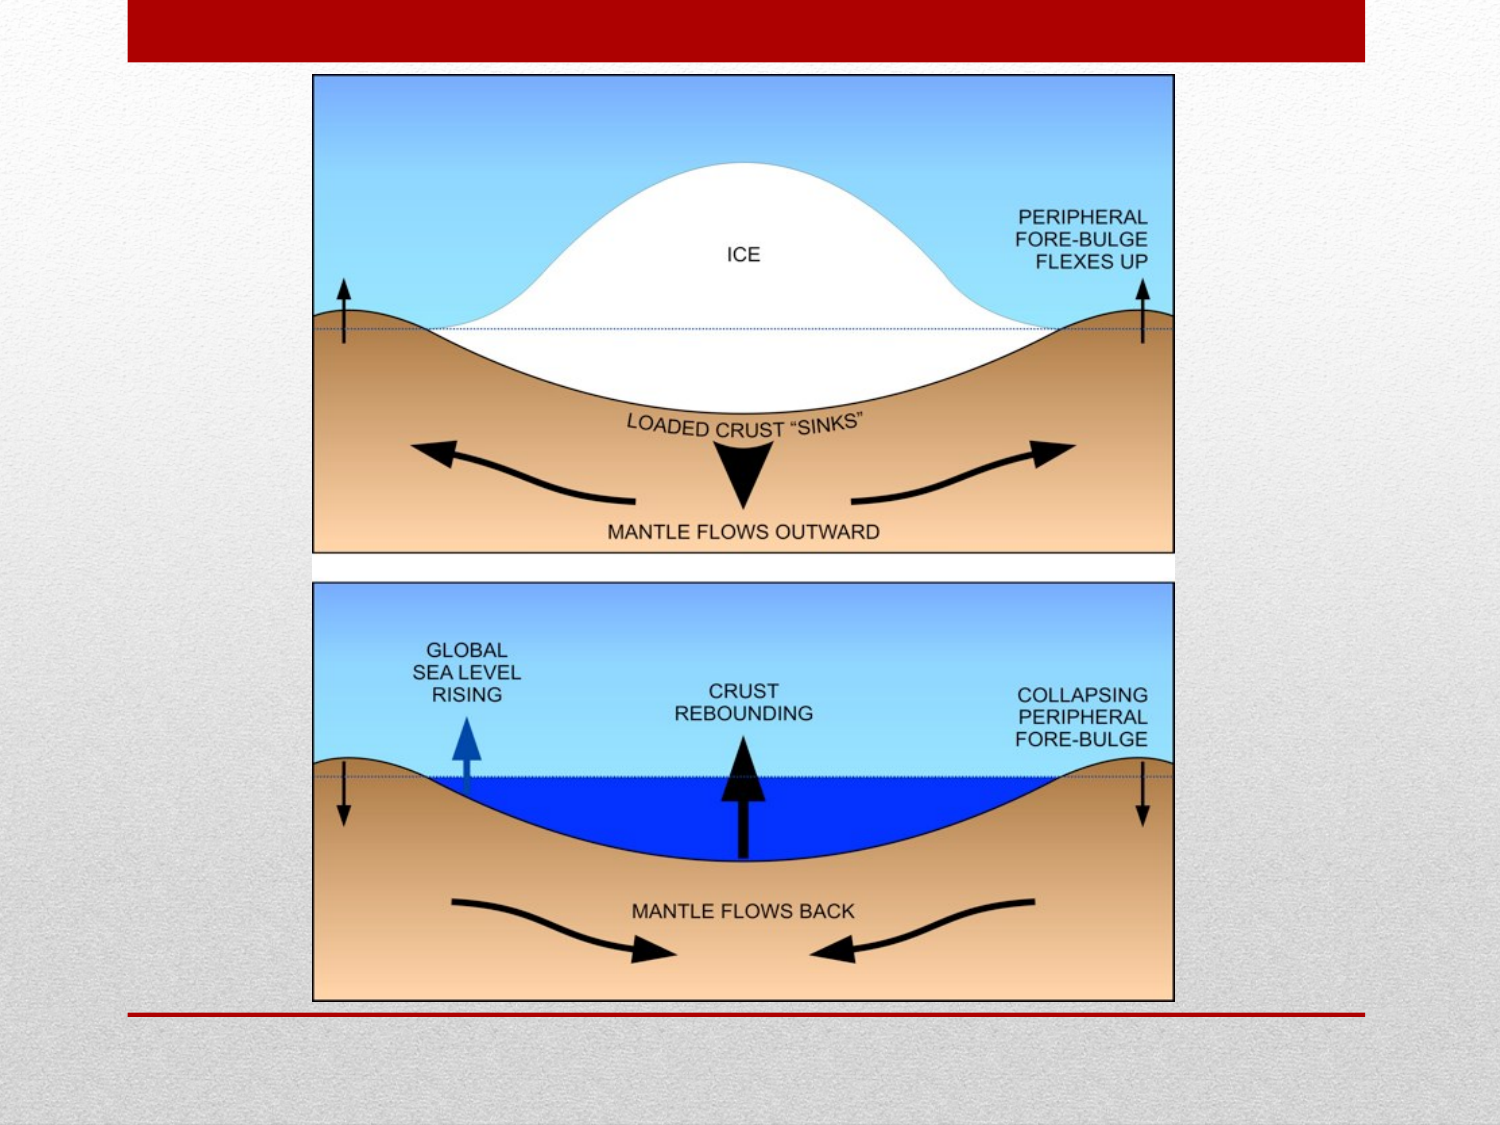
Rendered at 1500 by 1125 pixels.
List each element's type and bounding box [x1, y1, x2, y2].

picture [311, 74, 1176, 1003]
